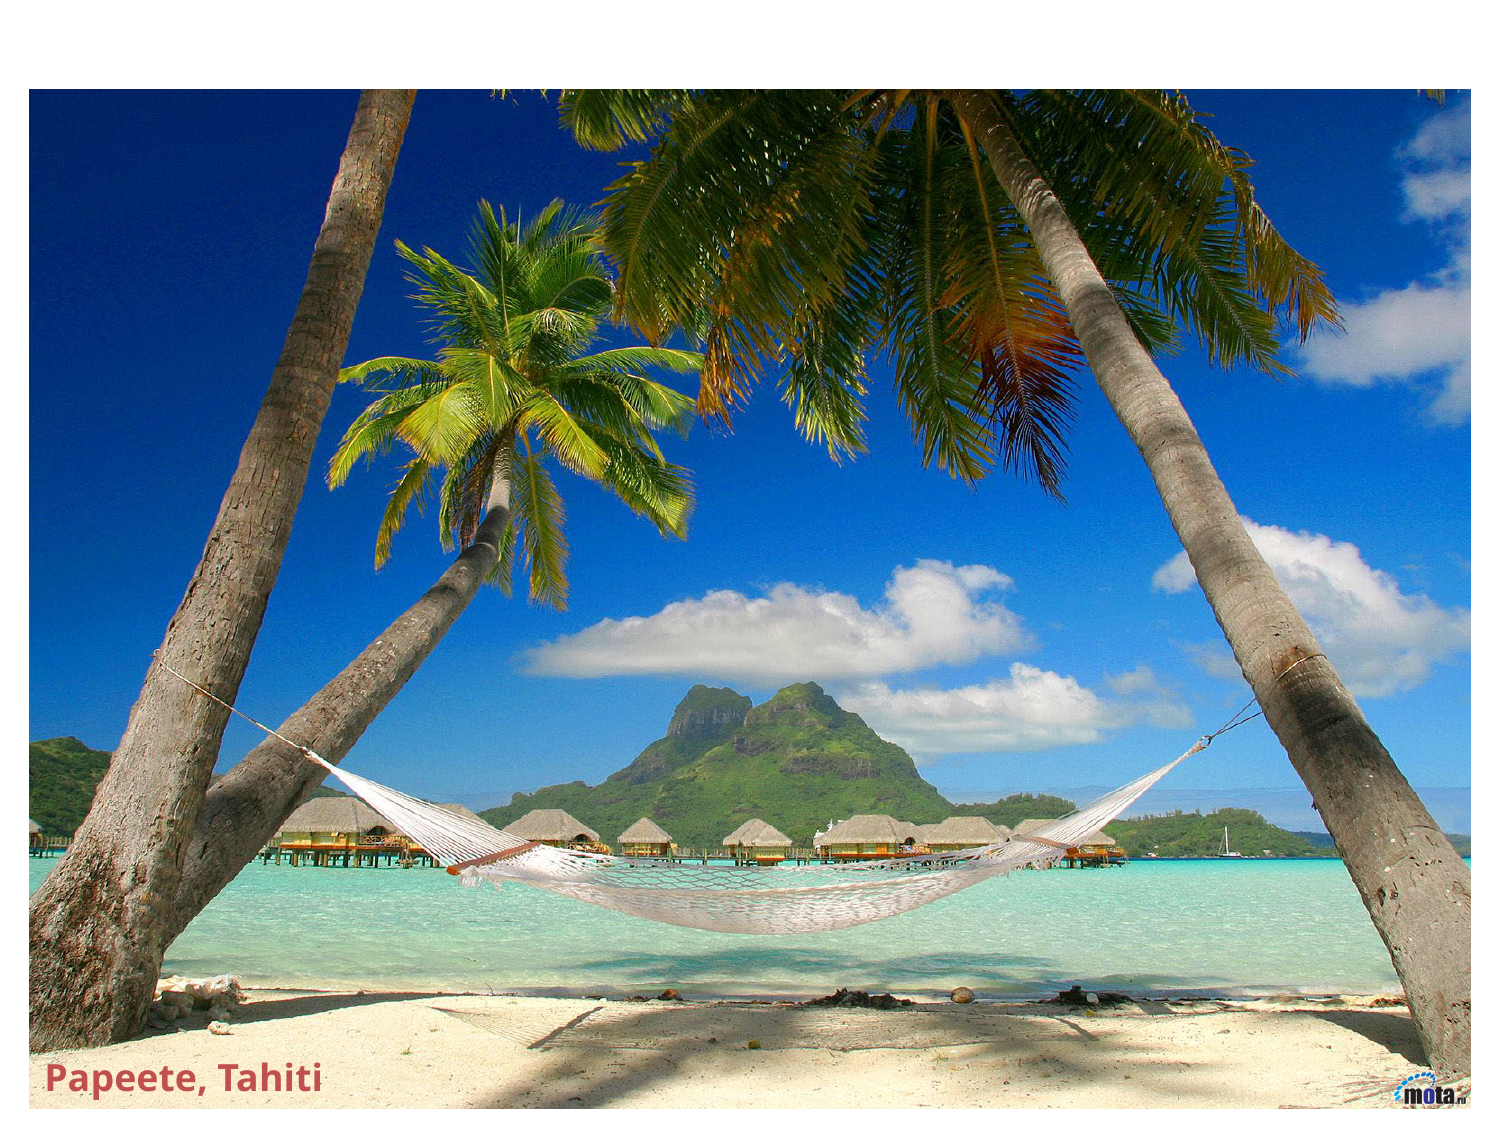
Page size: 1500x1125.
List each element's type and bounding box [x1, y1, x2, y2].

picture [29, 89, 1471, 1110]
